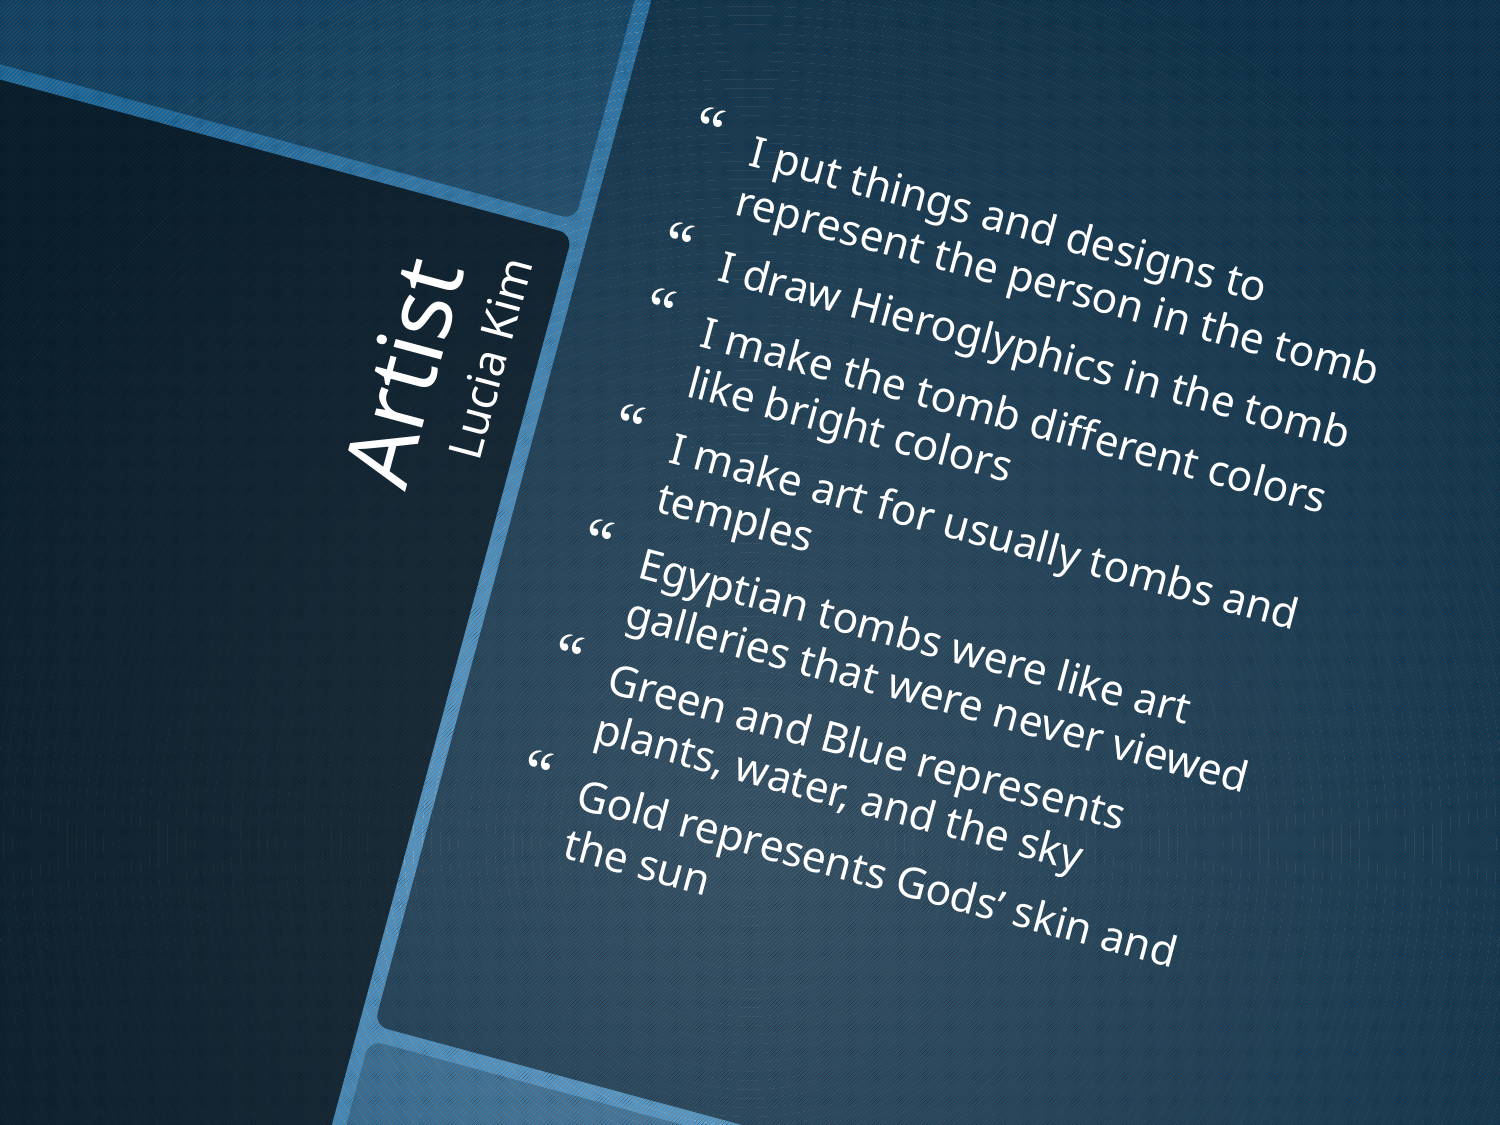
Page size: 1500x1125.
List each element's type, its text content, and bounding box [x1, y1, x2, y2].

list I put things and designs to represent the person in the tomb I draw Hieroglyphics in the tomb I make the tomb different colors like bright colors I make art for usually tombs and temples Egyptian tombs were like art galleries that were never viewed Green and Blue represents plants, water, and the sky Gold represents Gods’ skin and the sun [475, 72, 1430, 1076]
title Artist Lucia Kim [69, 181, 554, 1056]
